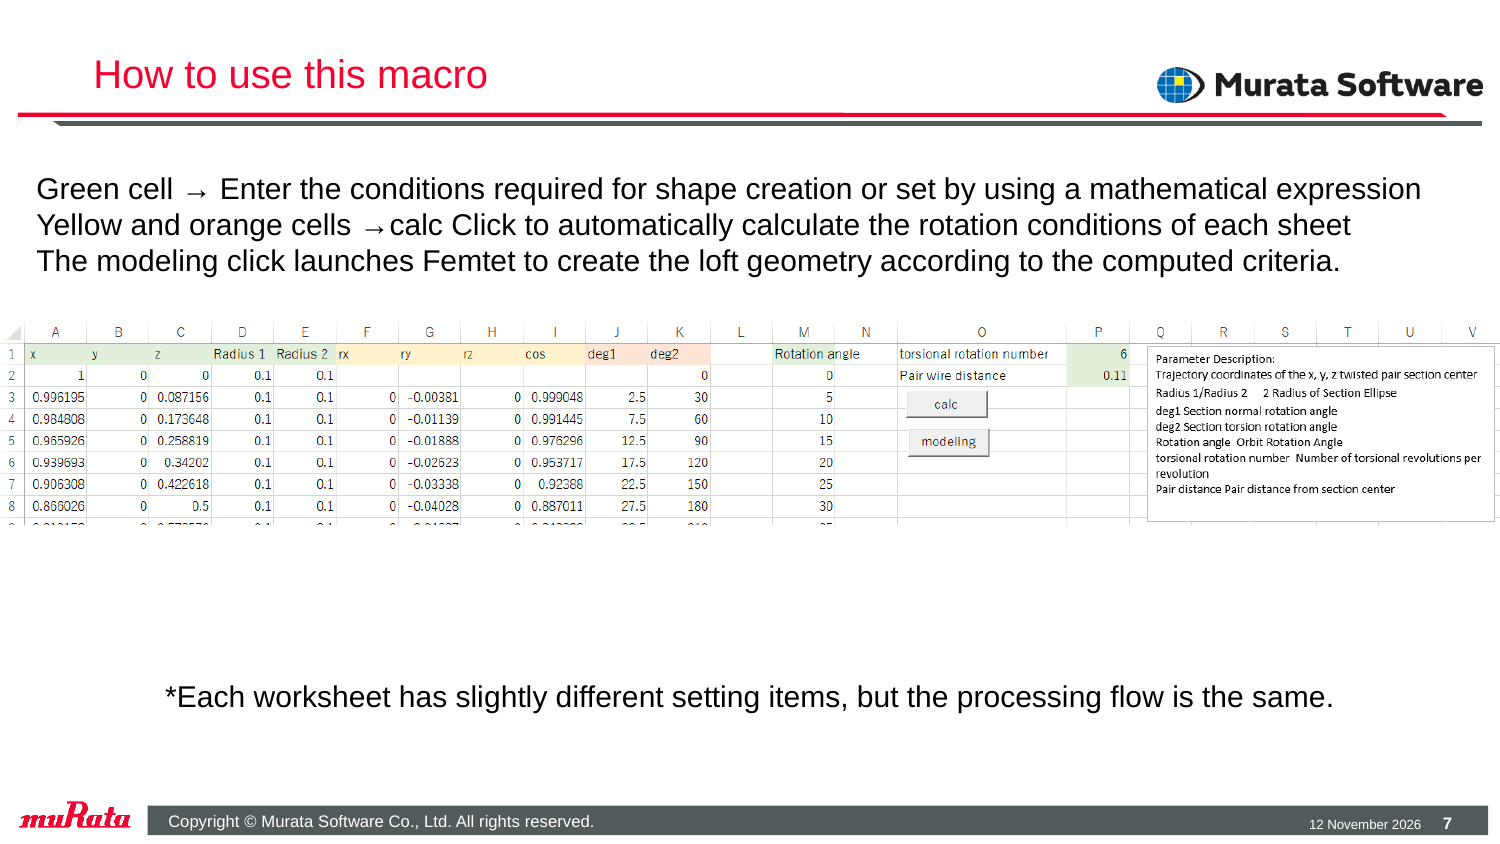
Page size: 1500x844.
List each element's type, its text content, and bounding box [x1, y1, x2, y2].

picture [1157, 67, 1483, 103]
text_box *Each worksheet has slightly different setting items, but the processing flow is the same. [150, 669, 1350, 721]
picture [0, 318, 1500, 526]
title How to use this macro [93, 33, 1140, 121]
picture [5, 787, 144, 842]
text_box Green cell → Enter the conditions required for shape creation or set by using a mathematical expression Yellow and orange cells →calc Click to automatically calculate the rotation conditions of each sheet The modeling click launches Femtet to create the loft geometry according to the computed criteria. [21, 161, 1437, 285]
